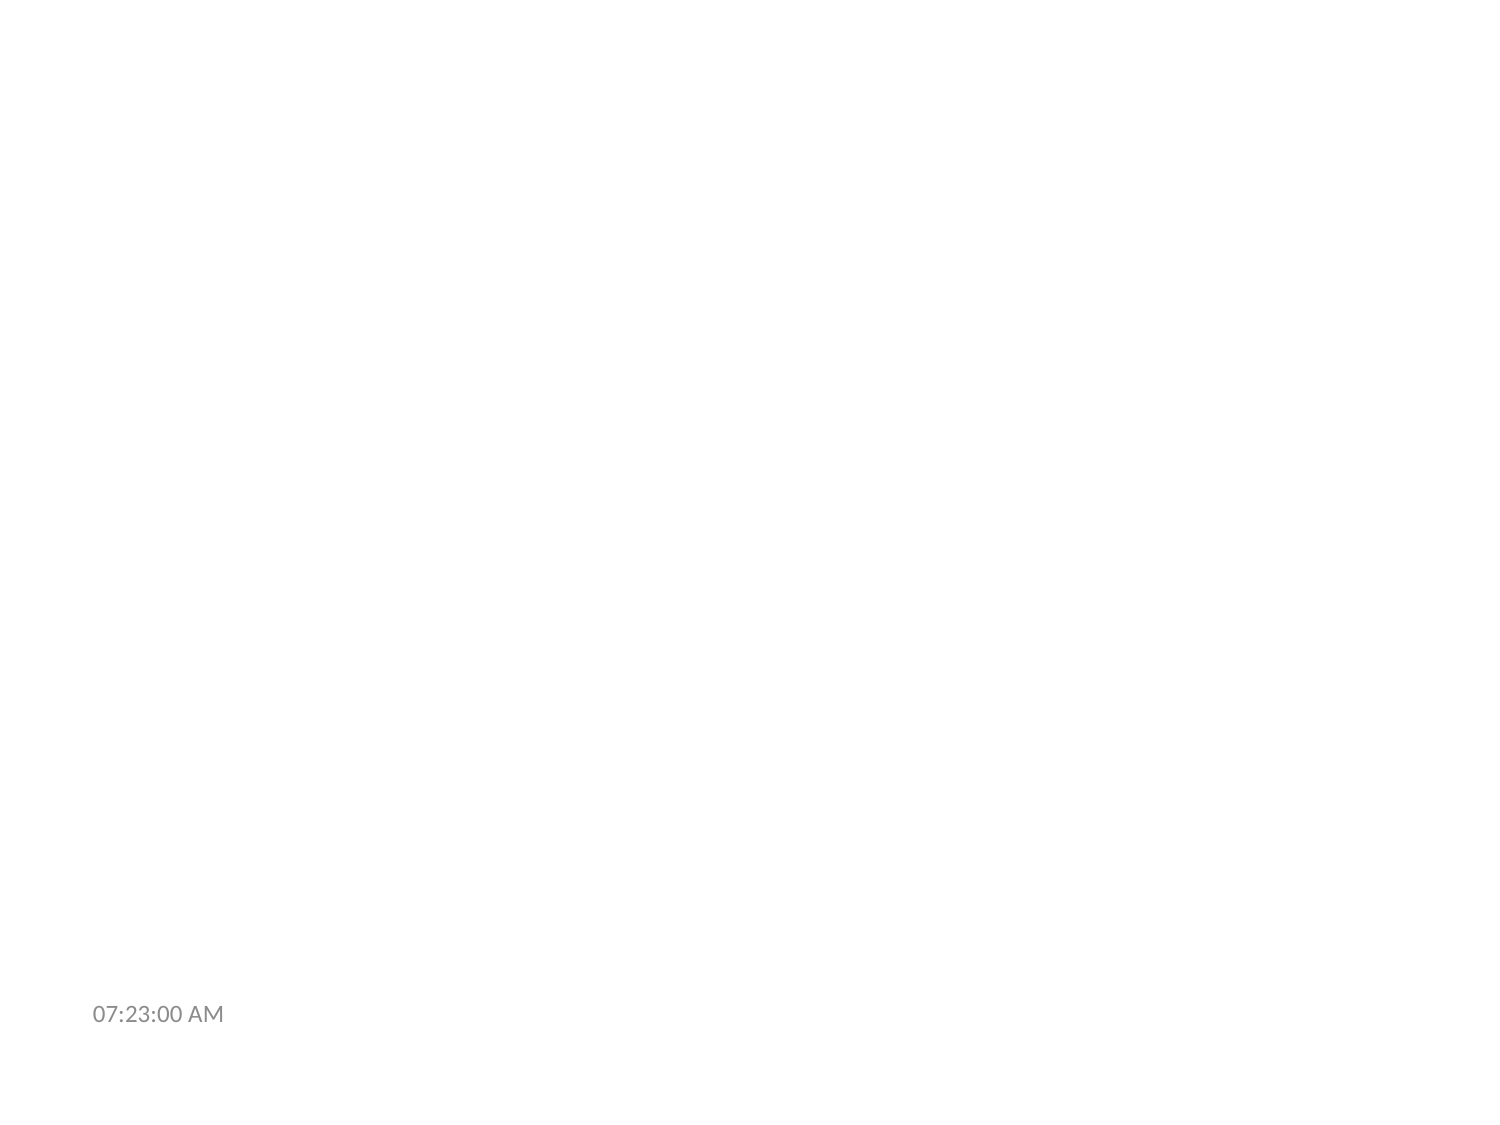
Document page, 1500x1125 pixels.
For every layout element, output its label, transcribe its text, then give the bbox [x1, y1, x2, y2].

text_box 3:35:09 PM [77, 982, 428, 1043]
